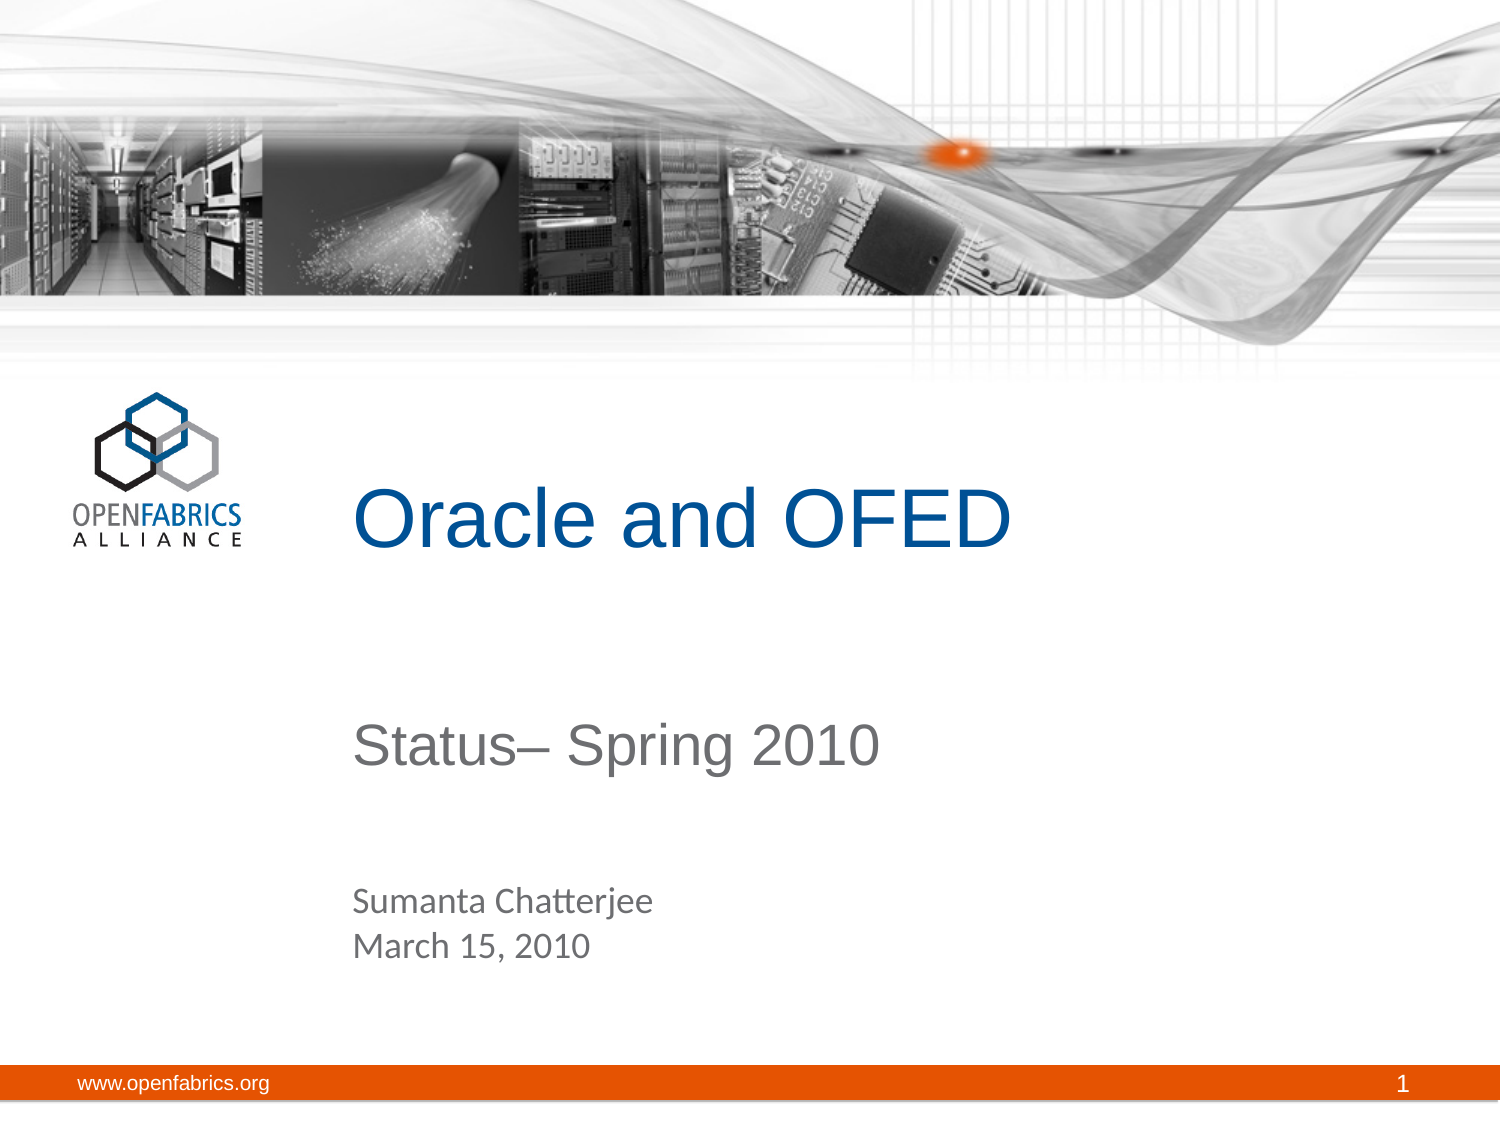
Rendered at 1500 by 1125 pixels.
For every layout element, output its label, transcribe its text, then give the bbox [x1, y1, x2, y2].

subtitle Status– Spring 2010 [337, 699, 1426, 876]
text_box Sumanta Chatterjee March 15, 2010 [337, 868, 1425, 974]
title Oracle and OFED [337, 437, 1426, 692]
slide_number 1 [1074, 1052, 1425, 1113]
footer www.openfabrics.org [62, 1052, 538, 1113]
picture [0, 0, 1500, 569]
